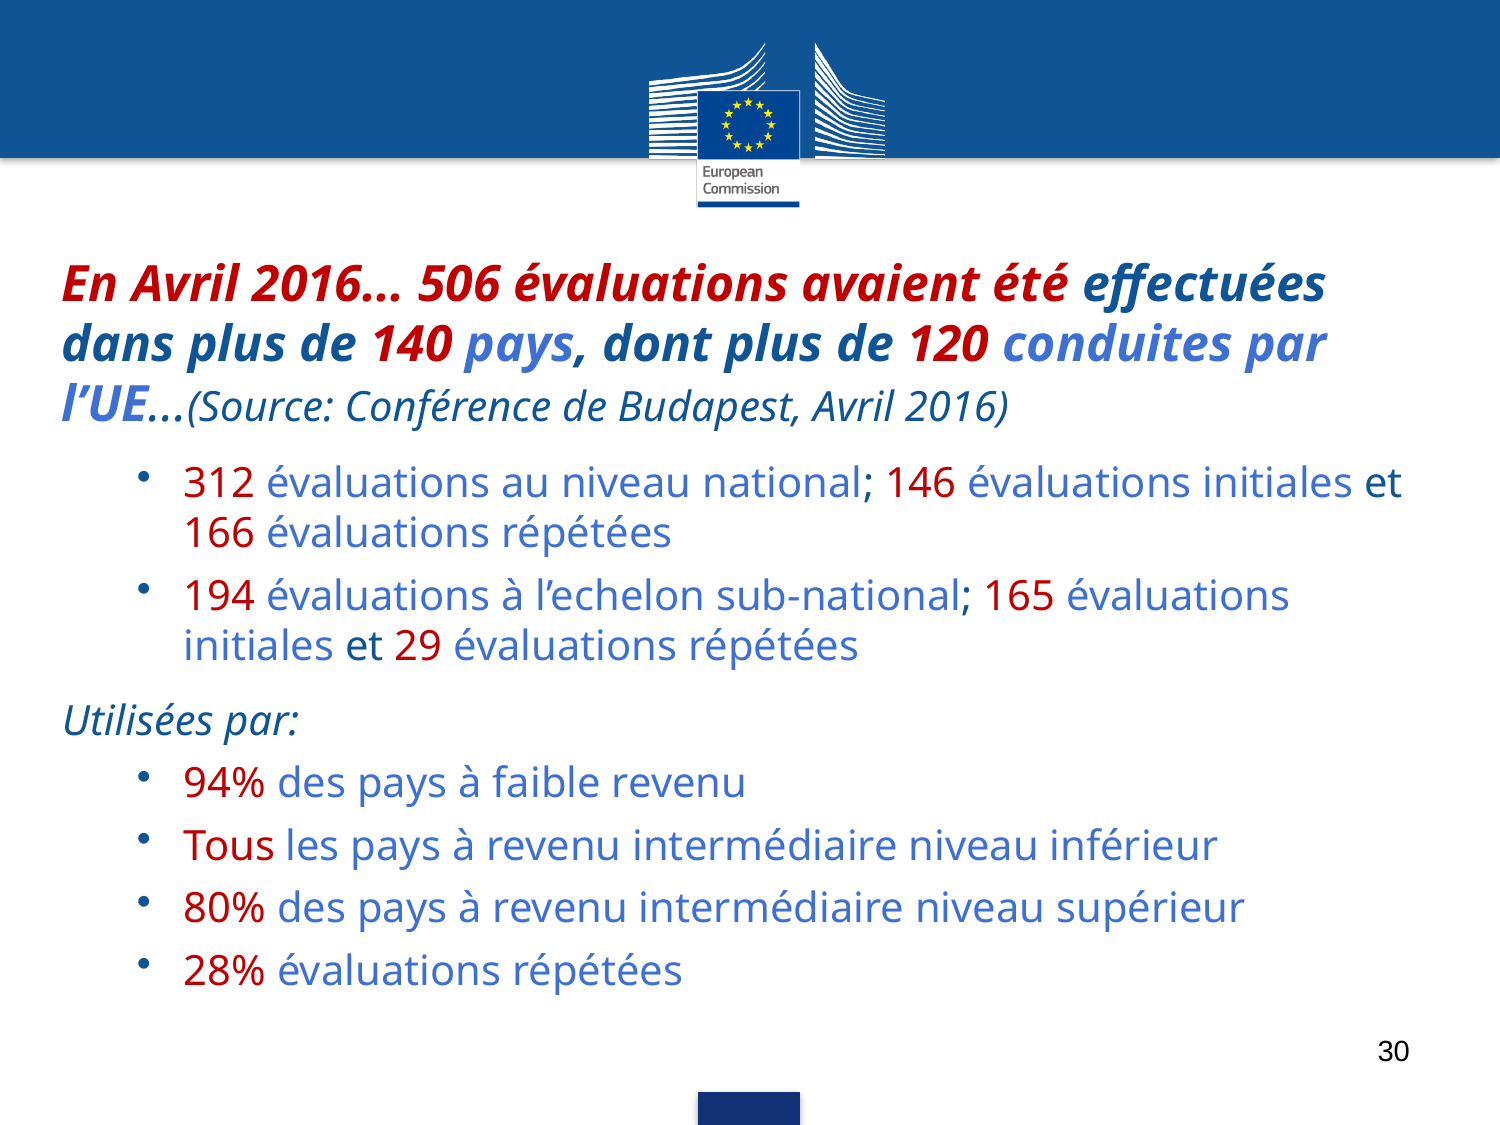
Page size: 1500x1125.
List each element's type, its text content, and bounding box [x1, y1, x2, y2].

list En Avril 2016... 506 évaluations avaient été effectuées dans plus de 140 pays, dont plus de 120 conduites par l’UE...(Source: Conférence de Budapest, Avril 2016) 312 évaluations au niveau national; 146 évaluations initiales et 166 évaluations répétées 194 évaluations à l’echelon sub-national; 165 évaluations initiales et 29 évaluations répétées Utilisées par: 94% des pays à faible revenu Tous les pays à revenu intermédiaire niveau inférieur 80% des pays à revenu intermédiaire niveau supérieur 28% évaluations répétées [46, 243, 1466, 1095]
picture [649, 42, 885, 208]
slide_number 30 [1074, 1024, 1426, 1103]
